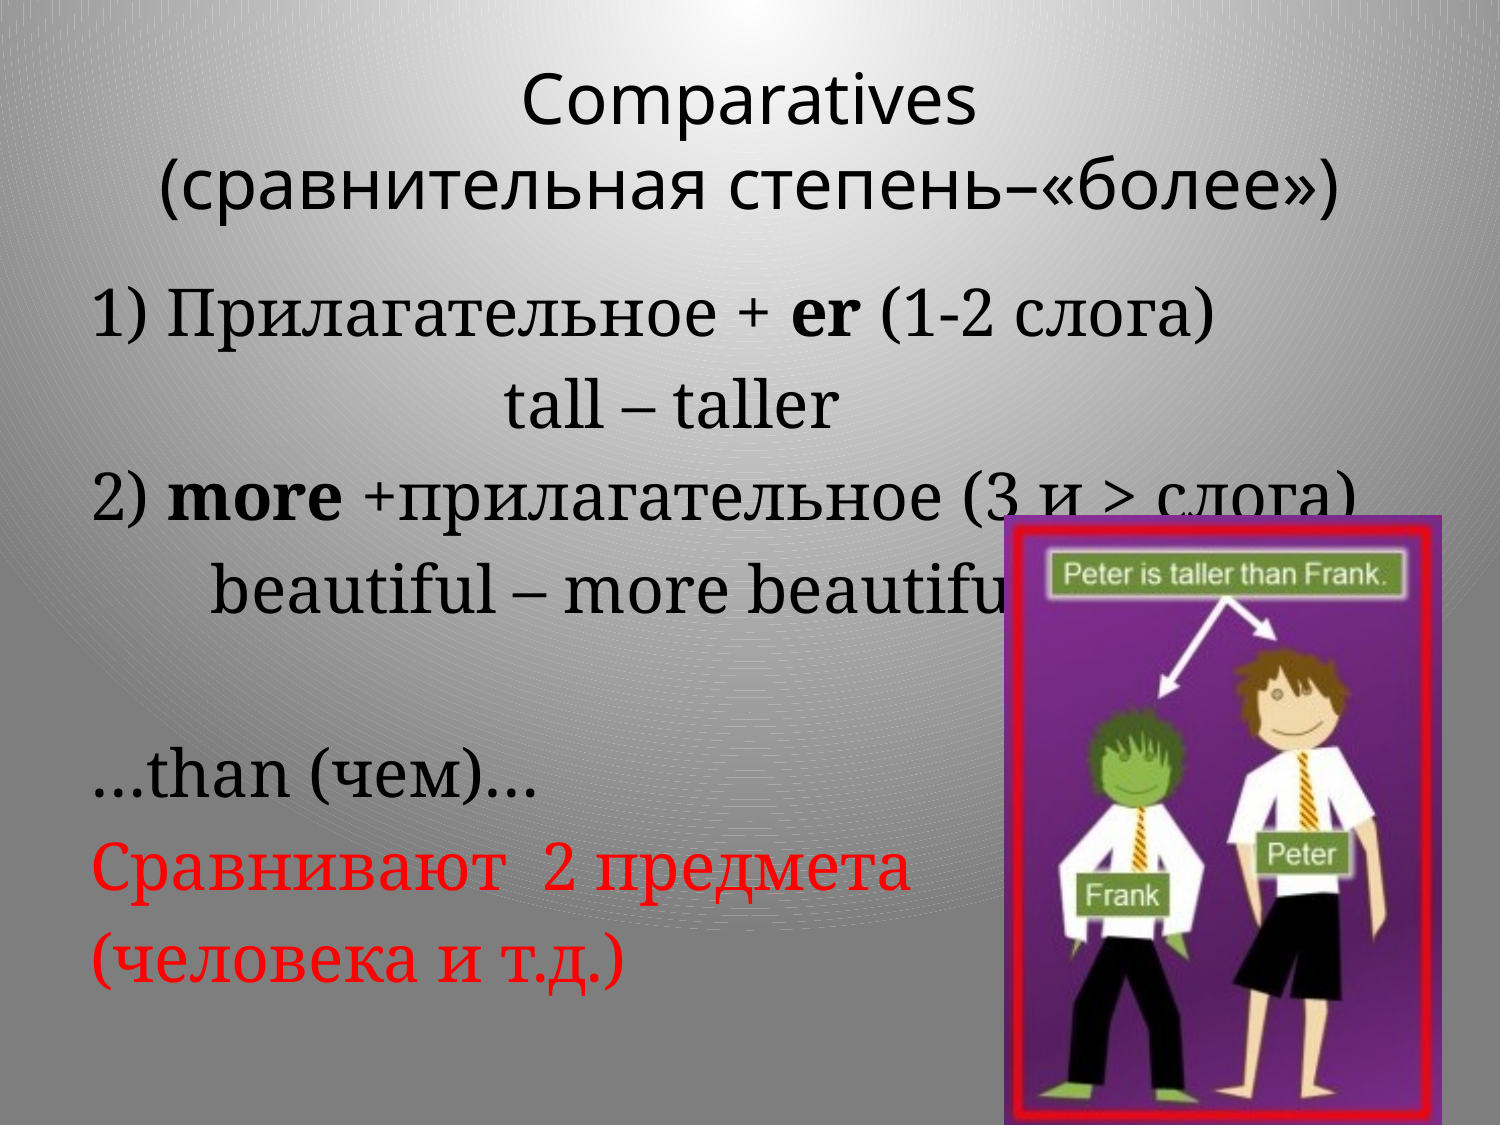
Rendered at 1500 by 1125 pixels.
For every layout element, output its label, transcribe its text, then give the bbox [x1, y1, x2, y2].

list 1) Прилагательное + er (1-2 слога) tall – taller 2) more +прилагательное (3 и > слога) beautiful – more beautiful …than (чем)… Сравнивают 2 предмета (человека и т.д.) [75, 262, 1425, 1005]
picture [1004, 515, 1442, 1125]
title Comparatives (сравнительная степень–«более») [75, 45, 1425, 233]
